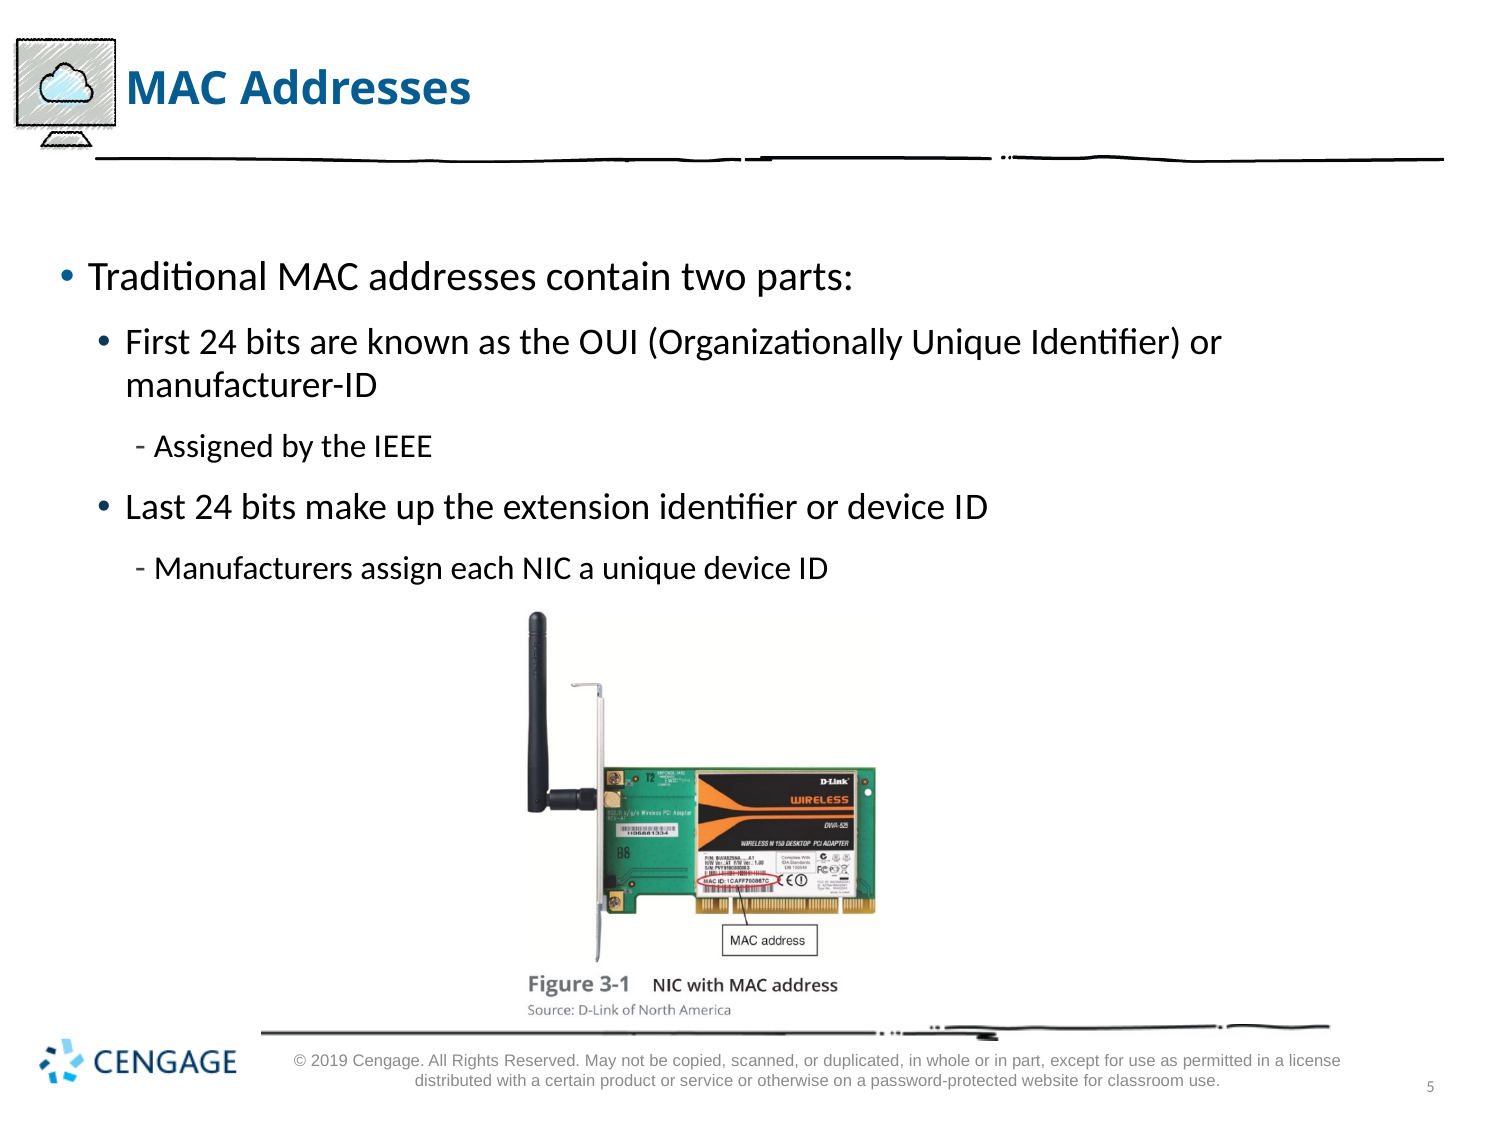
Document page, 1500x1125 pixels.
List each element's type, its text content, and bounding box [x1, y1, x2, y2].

list Traditional MAC addresses contain two parts: First 24 bits are known as the O U I (Organizationally Unique Identifier) or manufacturer-I D Assigned by the I E E E Last 24 bits make up the extension identifier or device I D Manufacturers assign each N I C a unique device I D [59, 252, 1441, 591]
picture [261, 1024, 1331, 1041]
picture [19, 1025, 249, 1096]
picture [13, 36, 117, 151]
picture [95, 155, 1444, 163]
footer © 2019 Cengage. All Rights Reserved. May not be copied, scanned, or duplicated, in whole or in part, except for use as permitted in a license distributed with a certain product or service or otherwise on a password-protected website for classroom use. [262, 1050, 1375, 1091]
picture [524, 609, 878, 1017]
title MAC Addresses [125, 66, 1442, 116]
